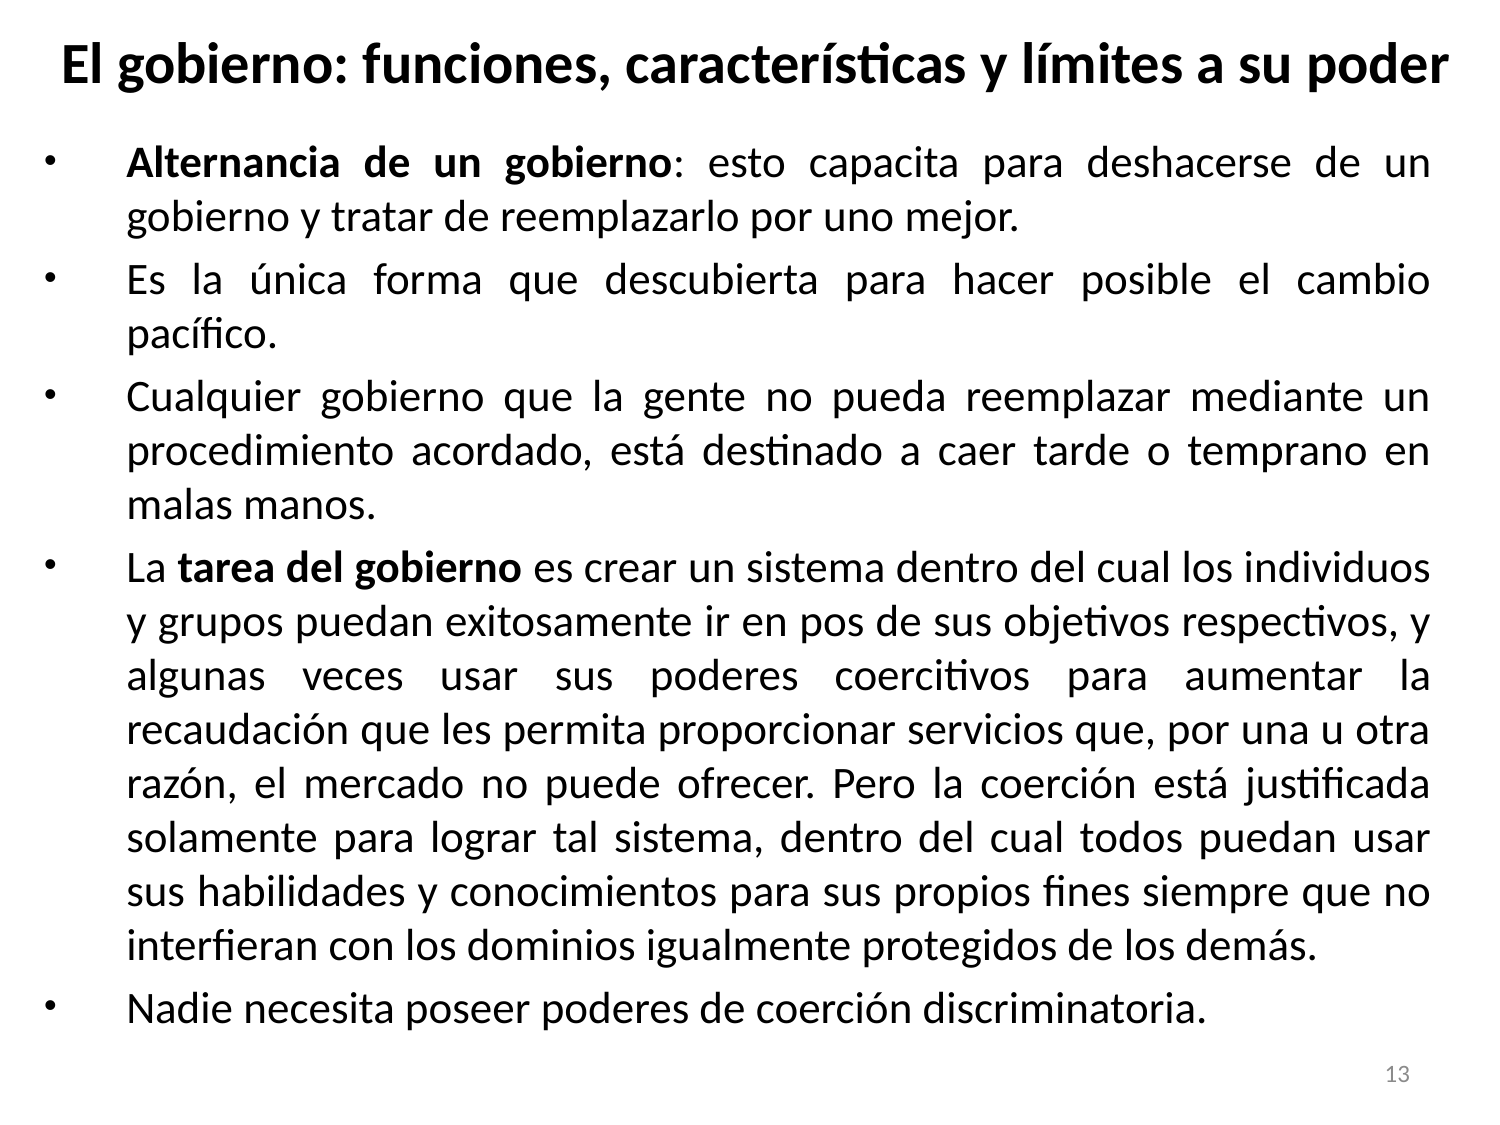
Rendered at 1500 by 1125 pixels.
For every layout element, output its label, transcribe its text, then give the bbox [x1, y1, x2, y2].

text_box Alternancia de un gobierno: esto capacita para deshacerse de un gobierno y tratar de reemplazarlo por uno mejor. Es la única forma que descubierta para hacer posible el cambio pacífico. Cualquier gobierno que la gente no pueda reemplazar mediante un procedimiento acordado, está destinado a caer tarde o temprano en malas manos. La tarea del gobierno es crear un sistema dentro del cual los individuos y grupos puedan exitosamente ir en pos de sus objetivos respectivos, y algunas veces usar sus poderes coercitivos para aumentar la recaudación que les permita proporcionar servicios que, por una u otra razón, el mercado no puede ofrecer. Pero la coerción está justificada solamente para lograr tal sistema, dentro del cual todos puedan usar sus habilidades y conocimientos para sus propios fines siempre que no interfieran con los dominios igualmente protegidos de los demás. Nadie necesita poseer poderes de coerción discriminatoria. [29, 125, 1447, 1094]
title El gobierno: funciones, características y límites a su poder [41, 7, 1471, 114]
slide_number 13 [1074, 1042, 1425, 1103]
